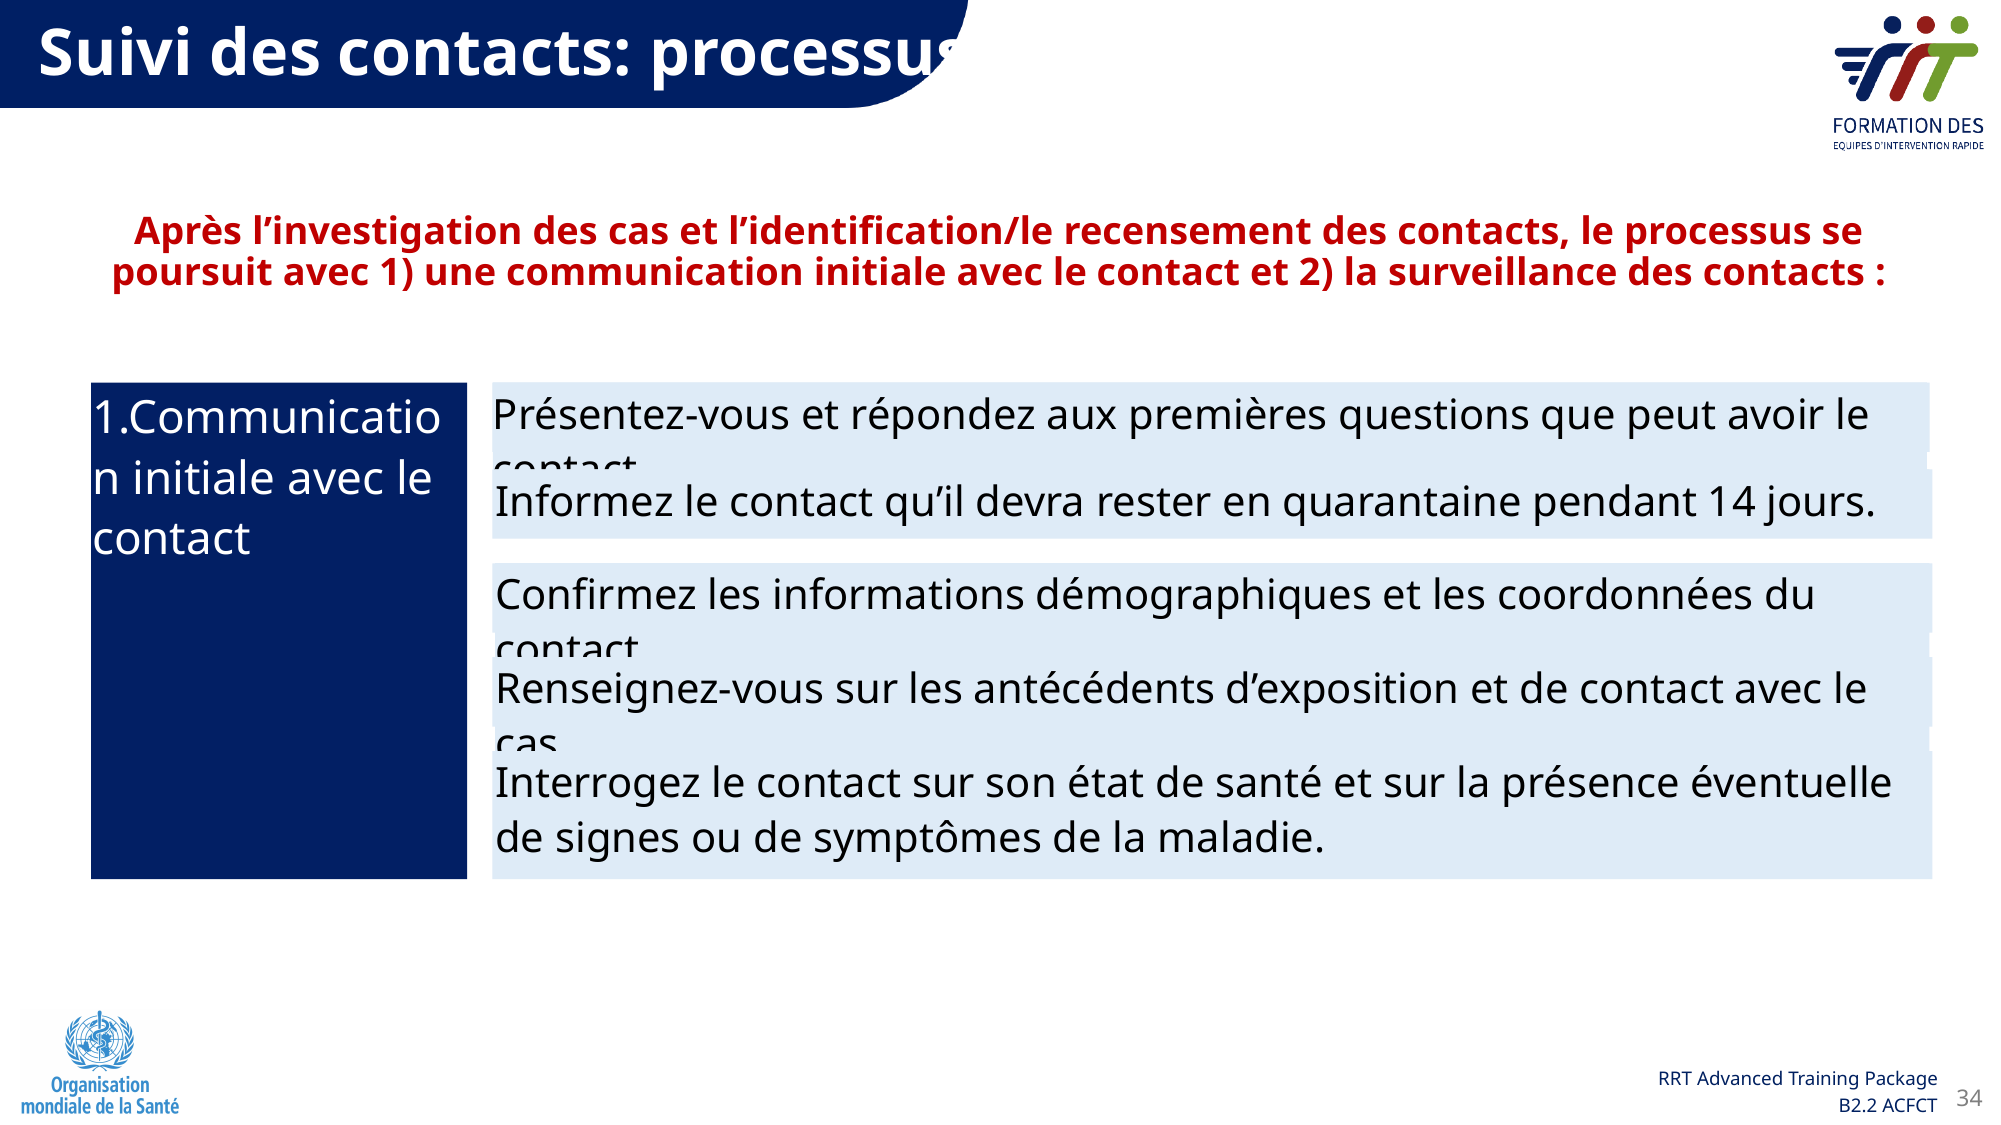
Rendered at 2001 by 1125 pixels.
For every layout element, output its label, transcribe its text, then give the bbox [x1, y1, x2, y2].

text_box Suivi des contacts: processus [31, 11, 1363, 97]
picture [0, 0, 969, 108]
list Après l’investigation des cas et l’identification/le recensement des contacts, le processus se poursuit avec 1) une communication initiale avec le contact et 2) la surveillance des contacts : [90, 204, 1910, 334]
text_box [90, 382, 468, 880]
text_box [492, 750, 1933, 880]
picture [1833, 15, 1984, 151]
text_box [492, 469, 1933, 539]
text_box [492, 382, 1931, 453]
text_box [492, 656, 1933, 727]
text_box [492, 563, 1933, 633]
picture [20, 1009, 180, 1115]
